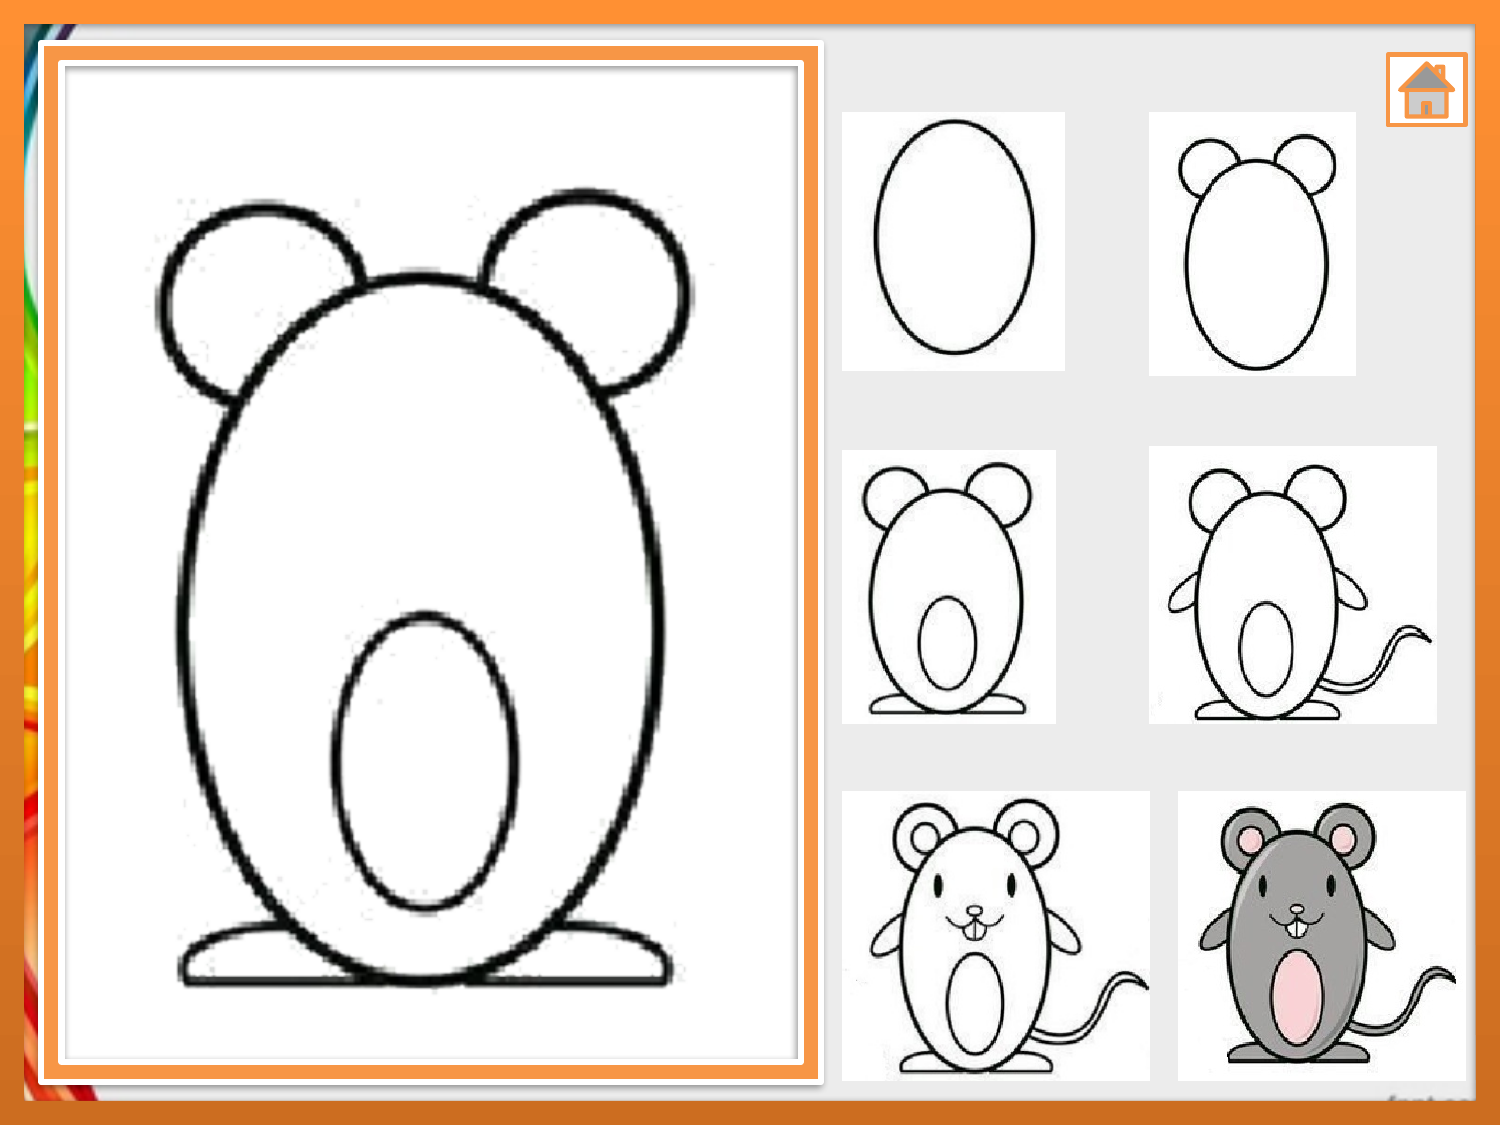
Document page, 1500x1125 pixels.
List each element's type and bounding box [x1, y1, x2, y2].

text_box [1386, 52, 1468, 127]
text_box [38, 40, 824, 1085]
picture [24, 24, 1475, 1100]
text_box [69, 75, 791, 1056]
